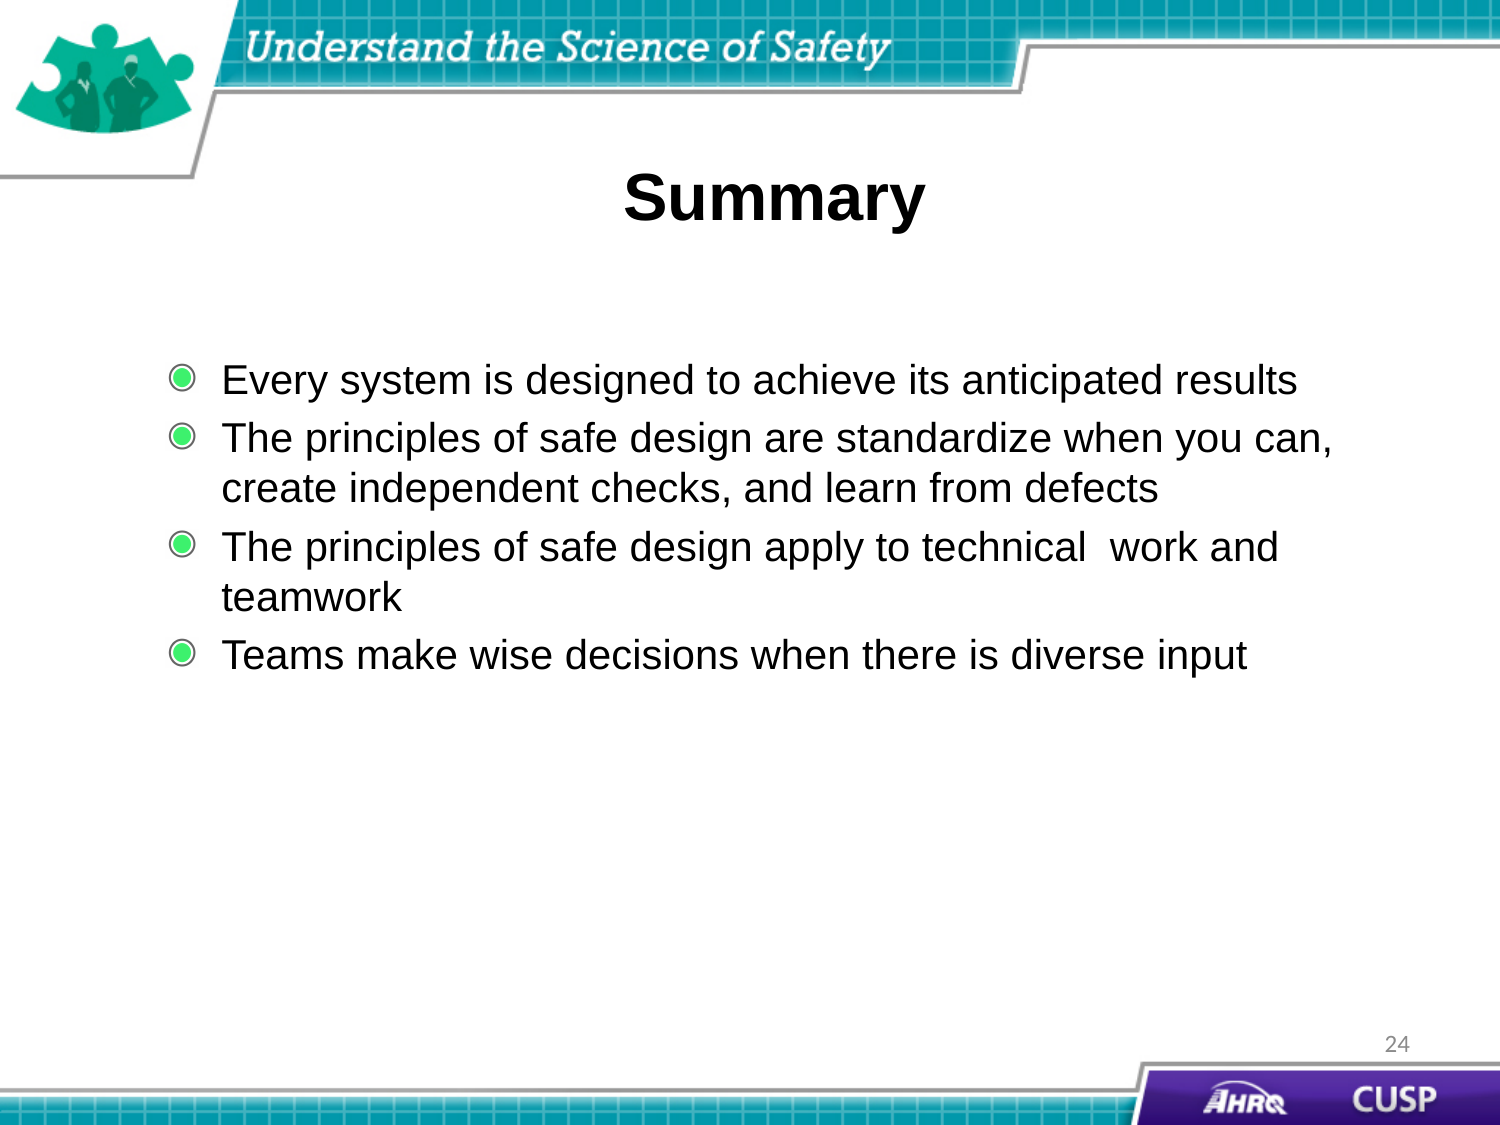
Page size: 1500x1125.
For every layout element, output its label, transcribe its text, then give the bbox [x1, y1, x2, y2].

list Every system is designed to achieve its anticipated results The principles of safe design are standardize when you can, create independent checks, and learn from defects The principles of safe design apply to technical work and teamwork Teams make wise decisions when there is diverse input [150, 345, 1450, 1088]
title Summary [99, 99, 1450, 288]
picture [0, 0, 1500, 1125]
slide_number 24 [1074, 1012, 1425, 1073]
